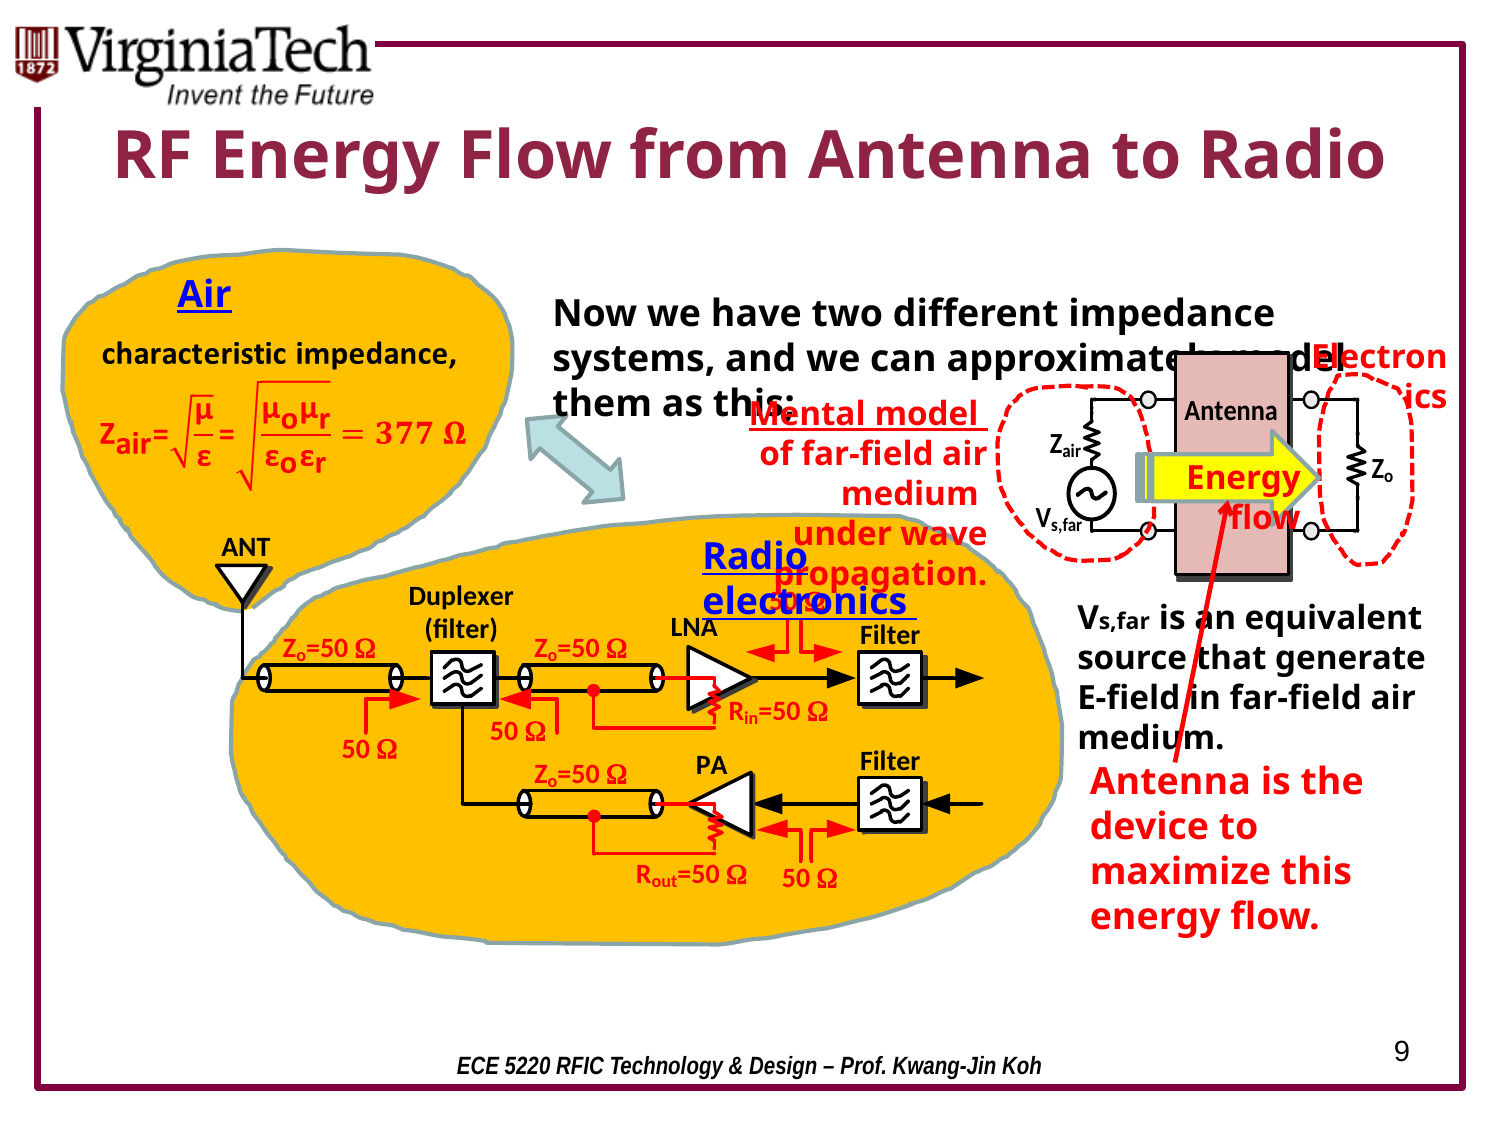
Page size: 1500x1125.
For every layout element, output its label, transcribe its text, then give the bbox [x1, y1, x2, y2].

text_box [991, 571, 1064, 869]
text_box Mental model of far-field air medium under wave propagation. [615, 384, 1003, 600]
text_box Vs,far is an equivalent source that generate E-field in far-field air medium. [1062, 596, 1169, 764]
text_box [60, 247, 515, 450]
text_box [1003, 395, 1017, 523]
title RF Energy Flow from Antenna to Radio [75, 104, 1425, 213]
text_box Antenna is the device to maximize this energy flow. [1074, 749, 1400, 945]
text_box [1022, 344, 1426, 588]
text_box [335, 908, 908, 947]
text_box Air [162, 262, 263, 323]
text_box [102, 500, 446, 603]
text_box Electronics [1287, 327, 1463, 423]
text_box Now we have two different impedance systems, and we can approximately model them as this; [537, 281, 1388, 432]
slide_number 9 [1074, 1024, 1425, 1103]
text_box [78, 325, 488, 500]
text_box Vs,far is an equivalent source that generate E-field in far-field air medium. [1232, 588, 1463, 764]
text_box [210, 523, 988, 901]
text_box [524, 416, 615, 505]
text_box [1174, 499, 1229, 763]
picture [15, 24, 375, 107]
